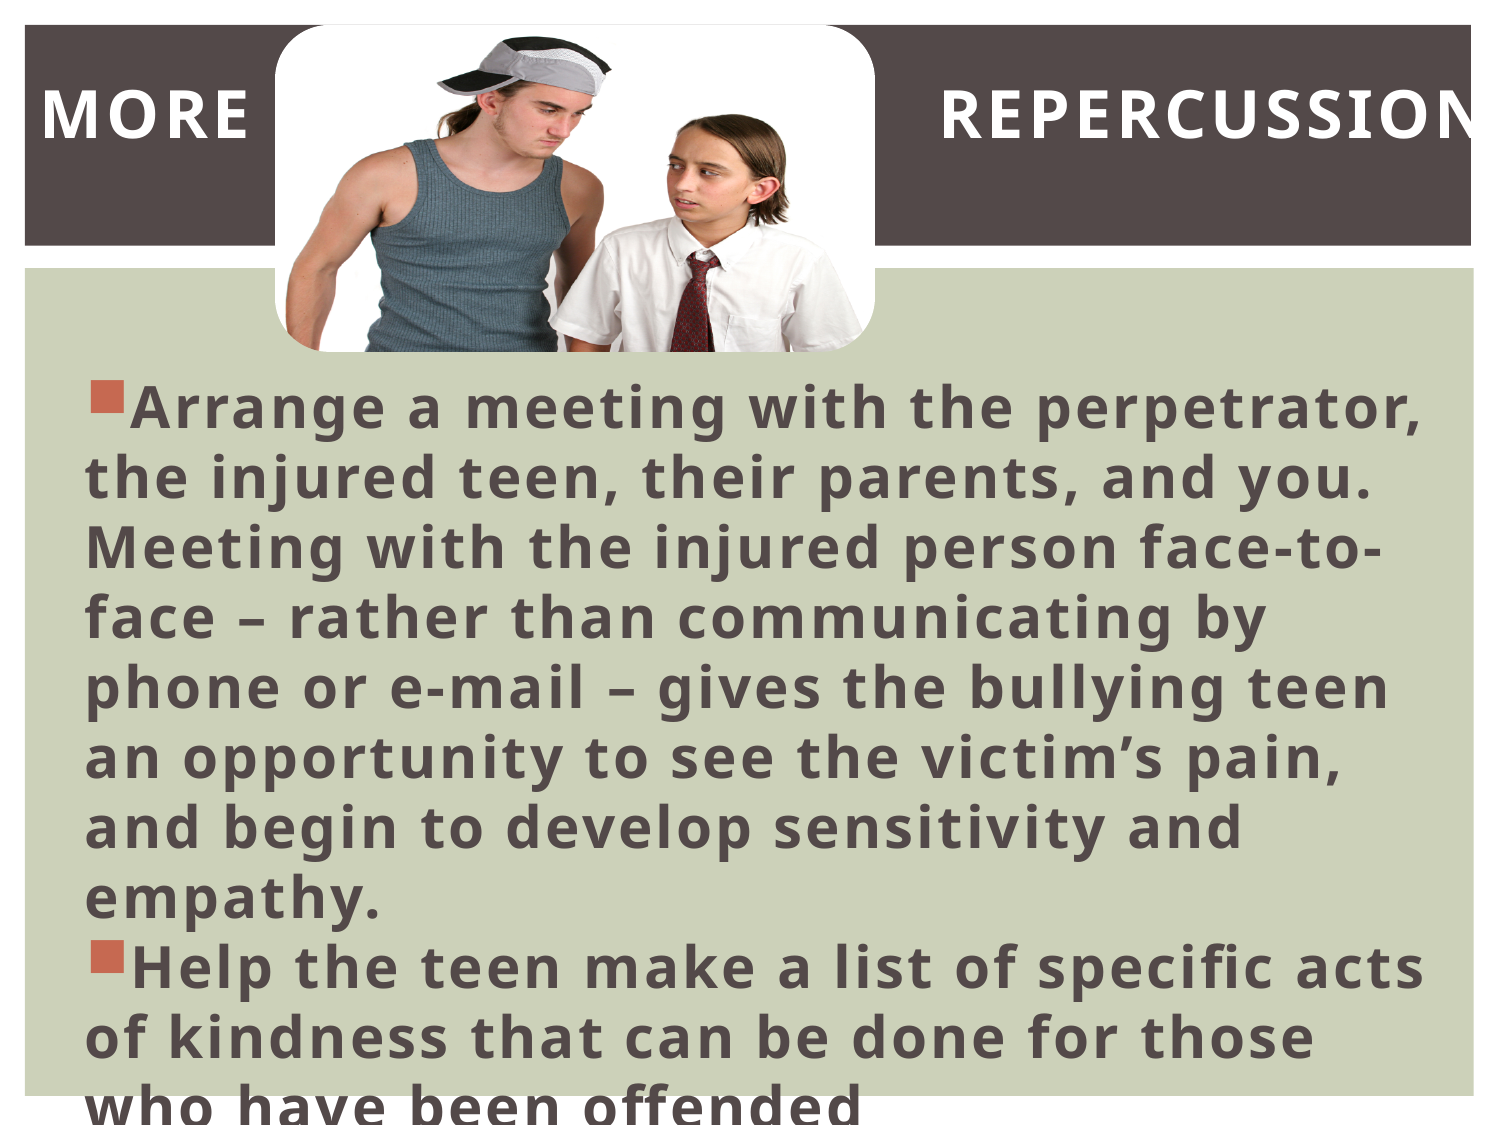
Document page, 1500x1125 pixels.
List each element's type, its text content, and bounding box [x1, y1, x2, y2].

list Arrange a meeting with the perpetrator, the injured teen, their parents, and you. Meeting with the injured person face-to-face – rather than communicating by phone or e-mail – gives the bullying teen an opportunity to see the victim’s pain, and begin to develop sensitivity and empathy. Help the teen make a list of specific acts of kindness that can be done for those who have been offended [69, 362, 1449, 1086]
picture [274, 24, 876, 353]
title More Repercussions [876, 24, 1500, 198]
title More Repercussions [24, 24, 274, 198]
